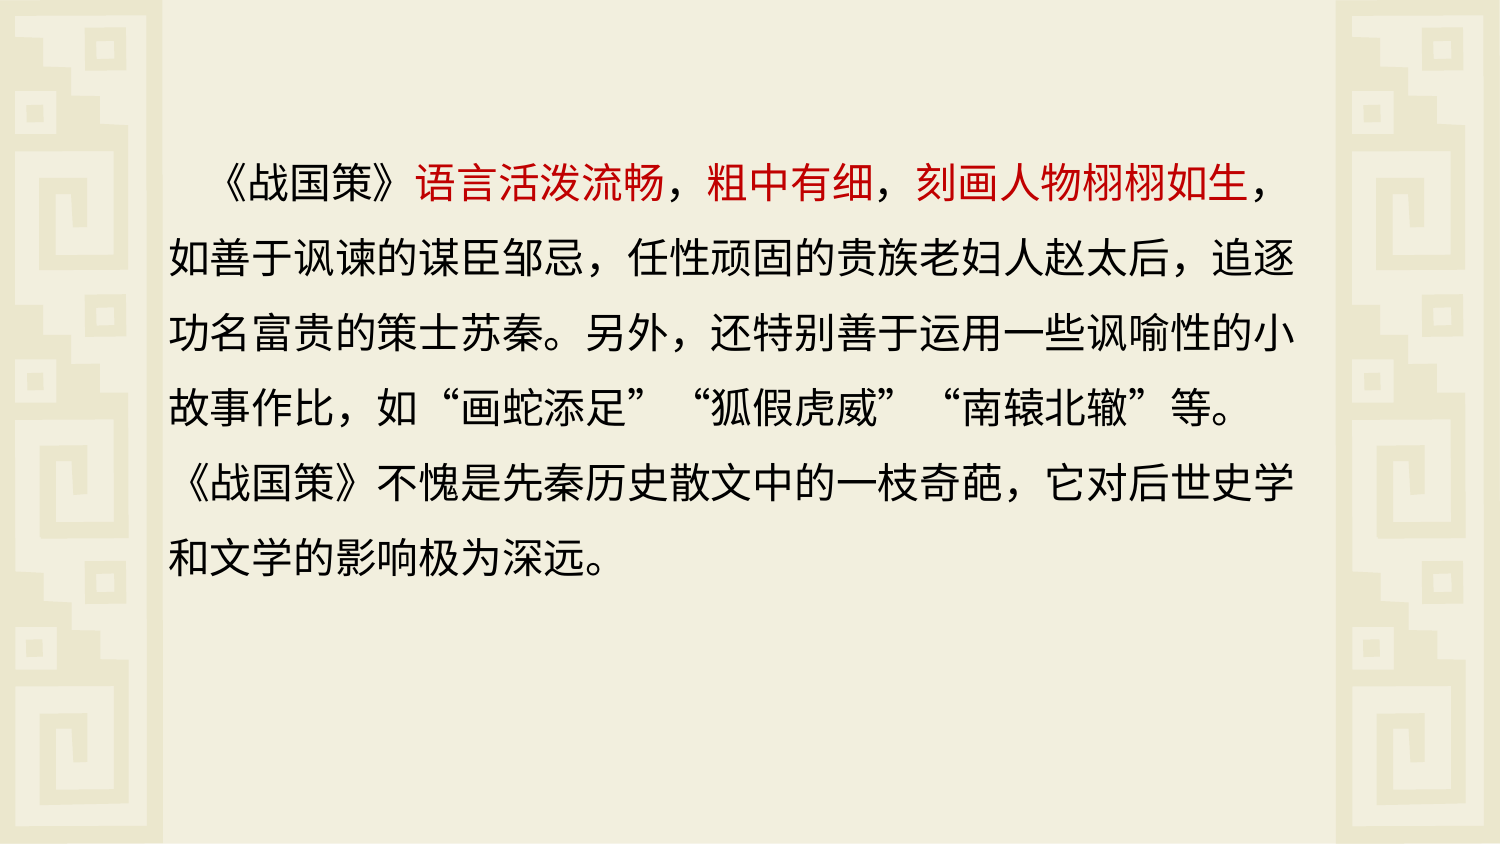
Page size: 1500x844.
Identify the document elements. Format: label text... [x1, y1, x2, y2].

text_box 《战国策》语言活泼流畅，粗中有细，刻画人物栩栩如生，如善于讽谏的谋臣邹忌，任性顽固的贵族老妇人赵太后，追逐功名富贵的策士苏秦。另外，还特别善于运用一些讽喻性的小故事作比，如“画蛇添足”“狐假虎威”“南辕北辙”等。《战国策》不愧是先秦历史散文中的一枝奇葩，它对后世史学和文学的影响极为深远。 [153, 124, 1347, 590]
